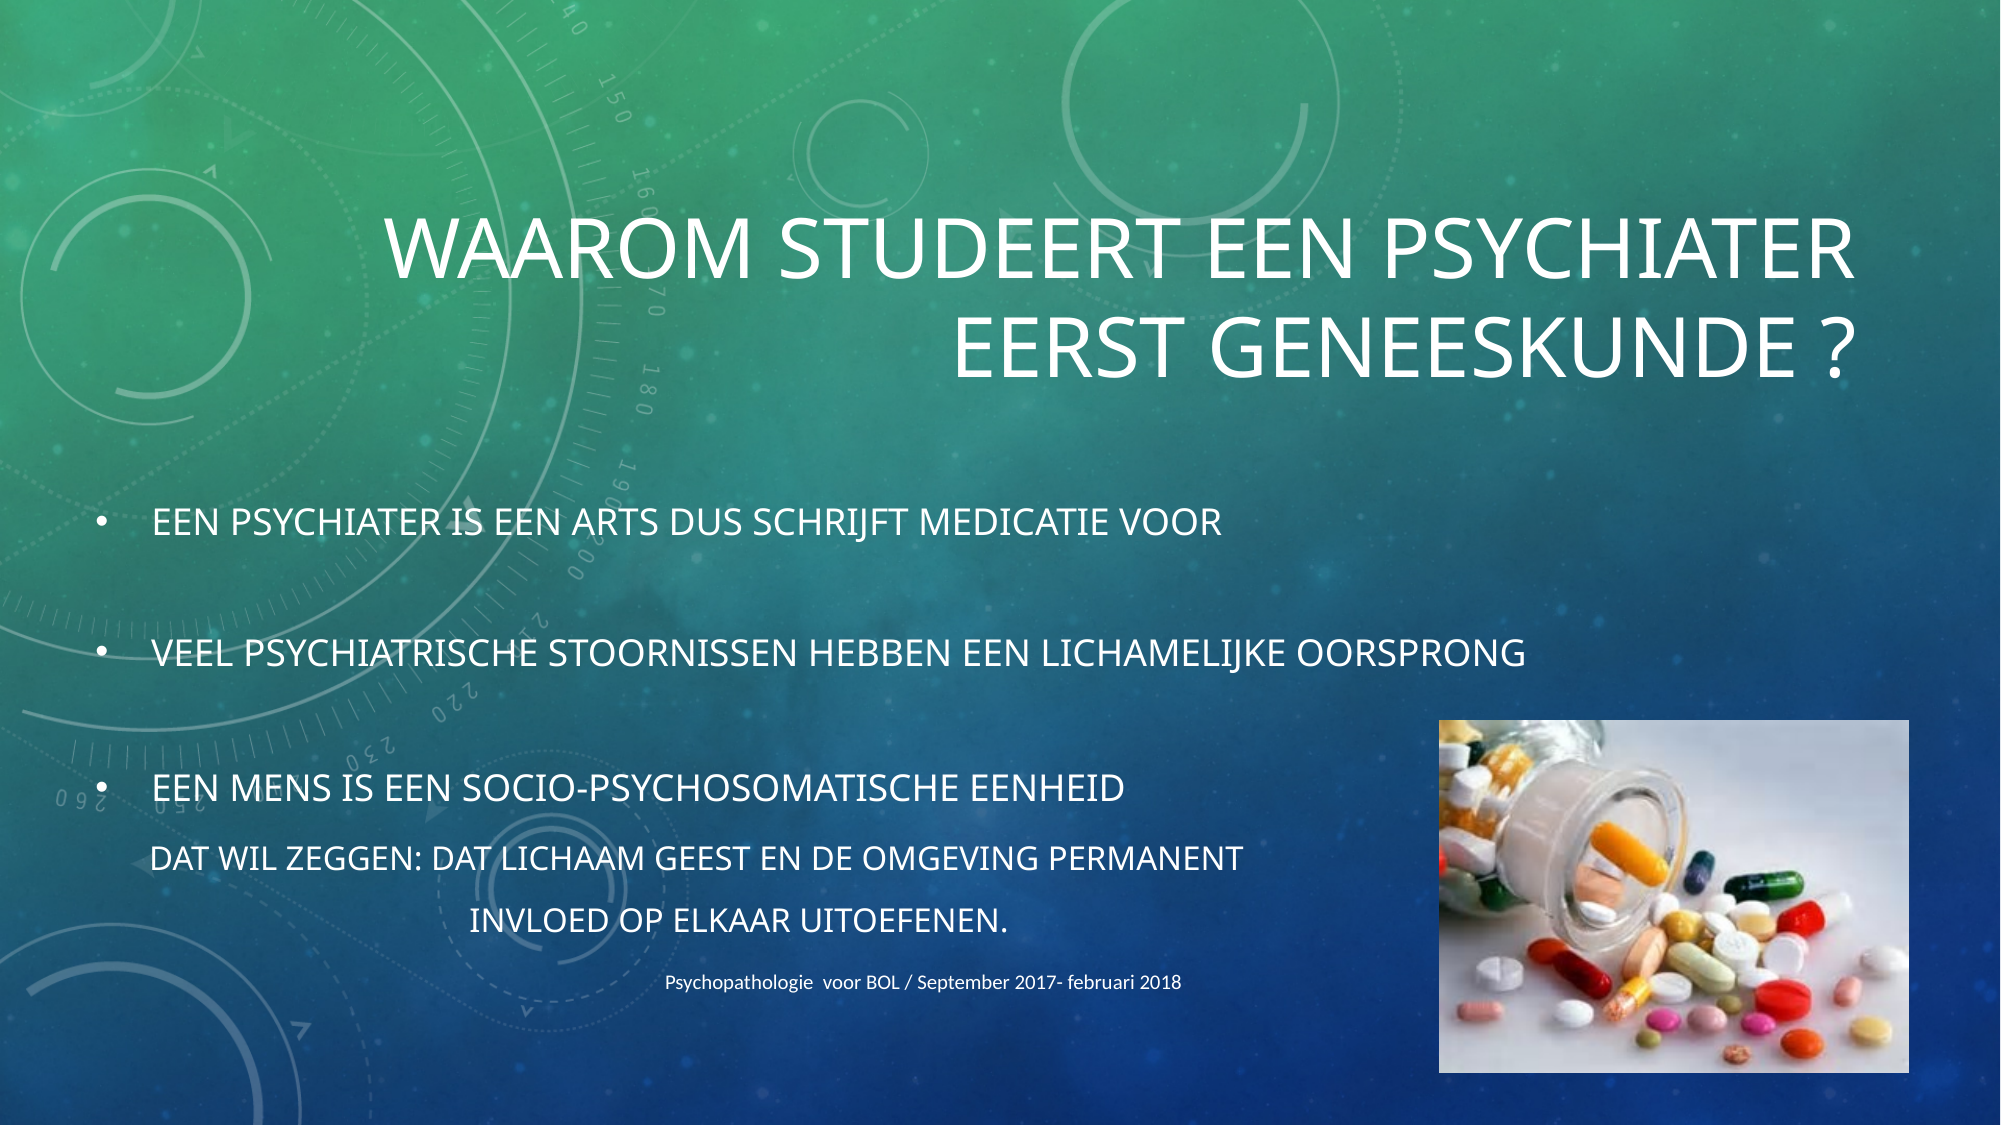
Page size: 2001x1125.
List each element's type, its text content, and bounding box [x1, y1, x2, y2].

subtitle Een psychiater is een arts dus schrijft medicatie voor Veel psychiatrische stoornissen hebben een lichamelijke oorsprong Een mens is een socio-psychosomatische eenheid dat wil zeggen: dat lichaam geest en de omgeving permanent invloed op elkaar uitoefenen. [80, 491, 1831, 950]
picture [0, 0, 2001, 1125]
footer Psychopathologie voor BOL / September 2017- februari 2018 [650, 963, 1433, 1025]
title Waarom studeert een psychiater eerst geneeskunde ? [245, 56, 1872, 403]
